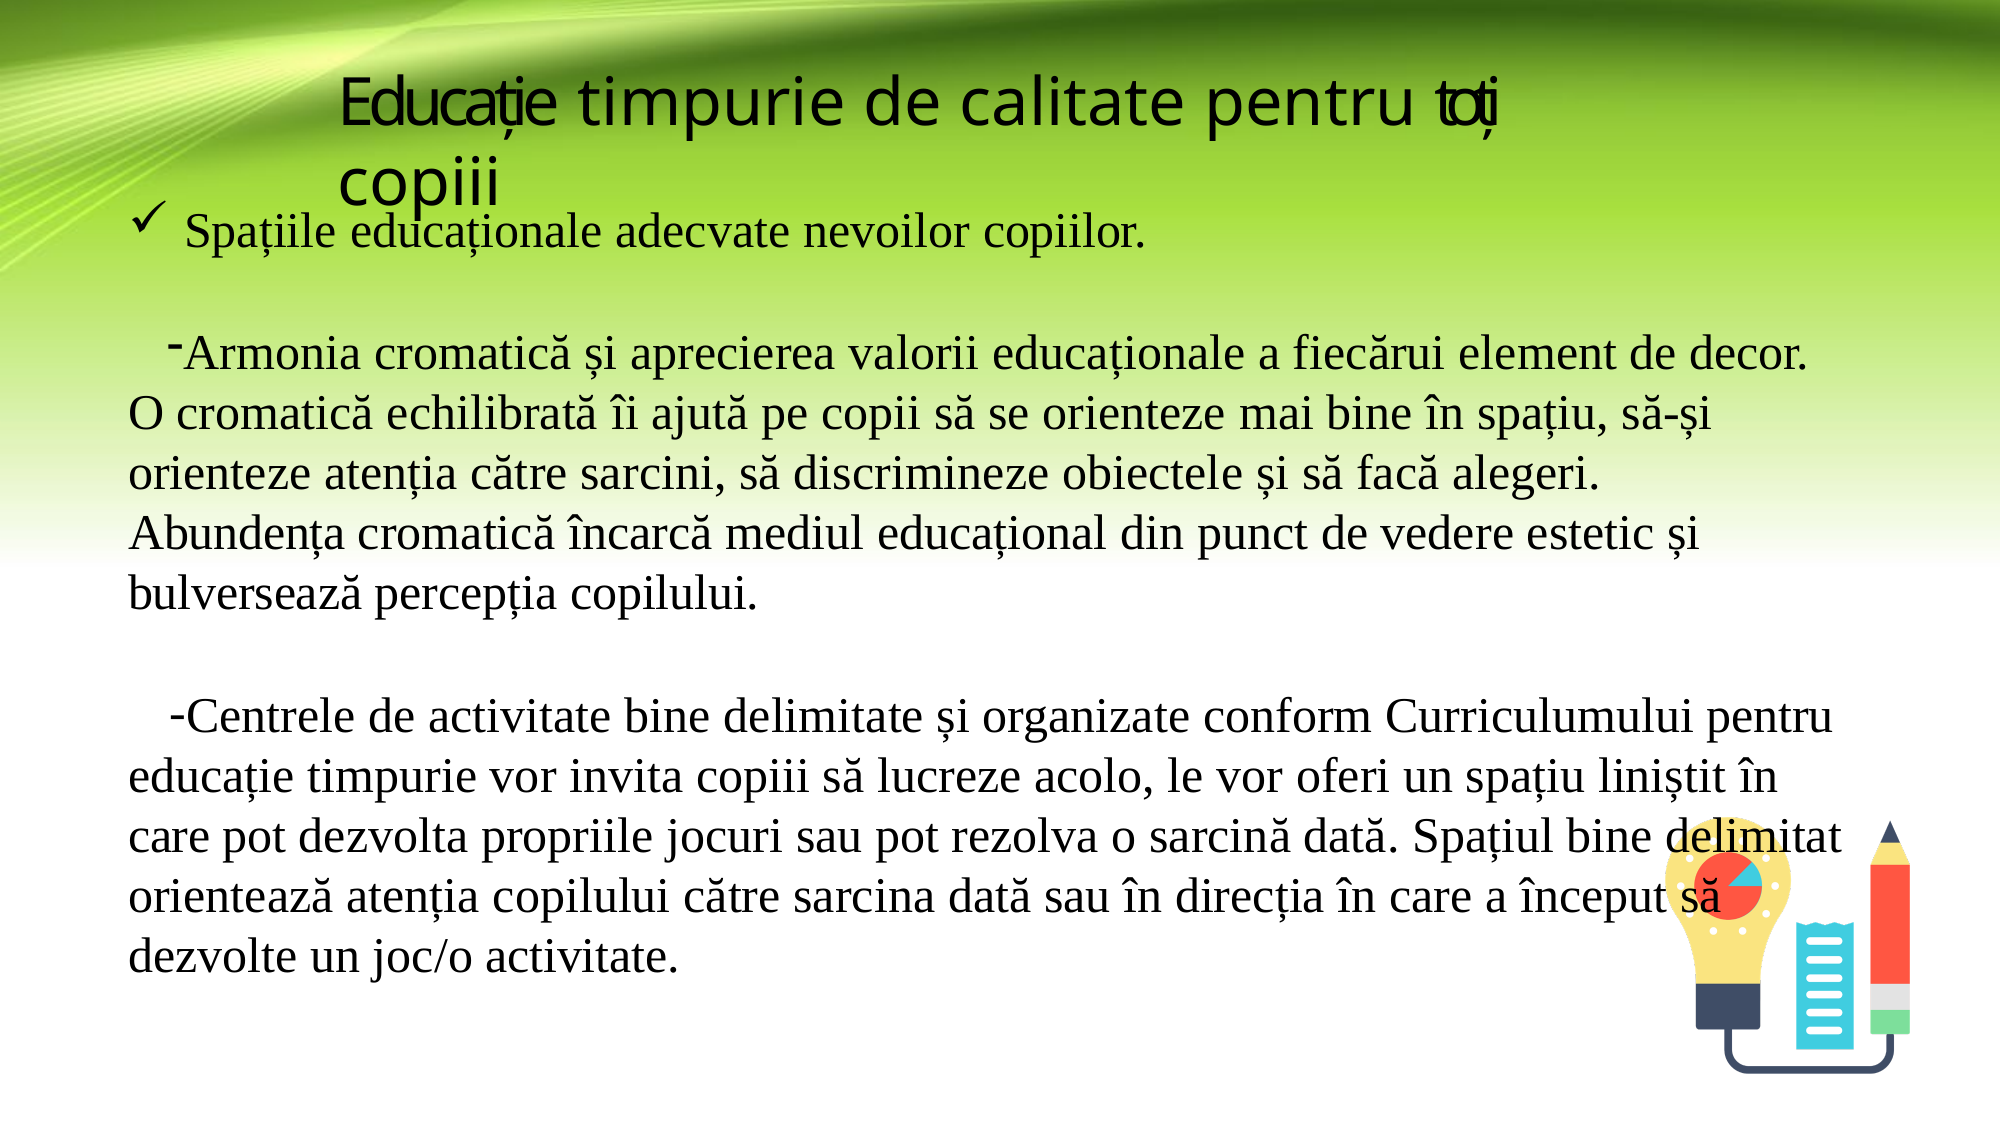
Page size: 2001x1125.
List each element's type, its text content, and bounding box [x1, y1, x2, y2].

title Educație timpurie de calitate pentru toți copiii [335, 56, 1665, 195]
picture [1644, 802, 1931, 1089]
picture [0, 0, 2000, 567]
text_box Spațiile educaționale adecvate nevoilor copiilor. Armonia cromatică și aprecierea valorii educaționale a fiecărui element de decor. O cromatică echilibrată îi ajută pe copii să se orienteze mai bine în spațiu, să-și orienteze atenția către sarcini, să discrimineze obiectele și să facă alegeri. Abundența cromatică încarcă mediul educațional din punct de vedere estetic și bulversează percepția copilului. Centrele de activitate bine delimitate și organizate conform Curriculumului pentru educație timpurie vor invita copiii să lucreze acolo, le vor oferi un spațiu liniștit în care pot dezvolta propriile jocuri sau pot rezolva o sarcină dată. Spațiul bine delimitat orientează atenția copilului către sarcina dată sau în direcția în care a început să dezvolte un joc/o activitate. [125, 195, 1869, 983]
